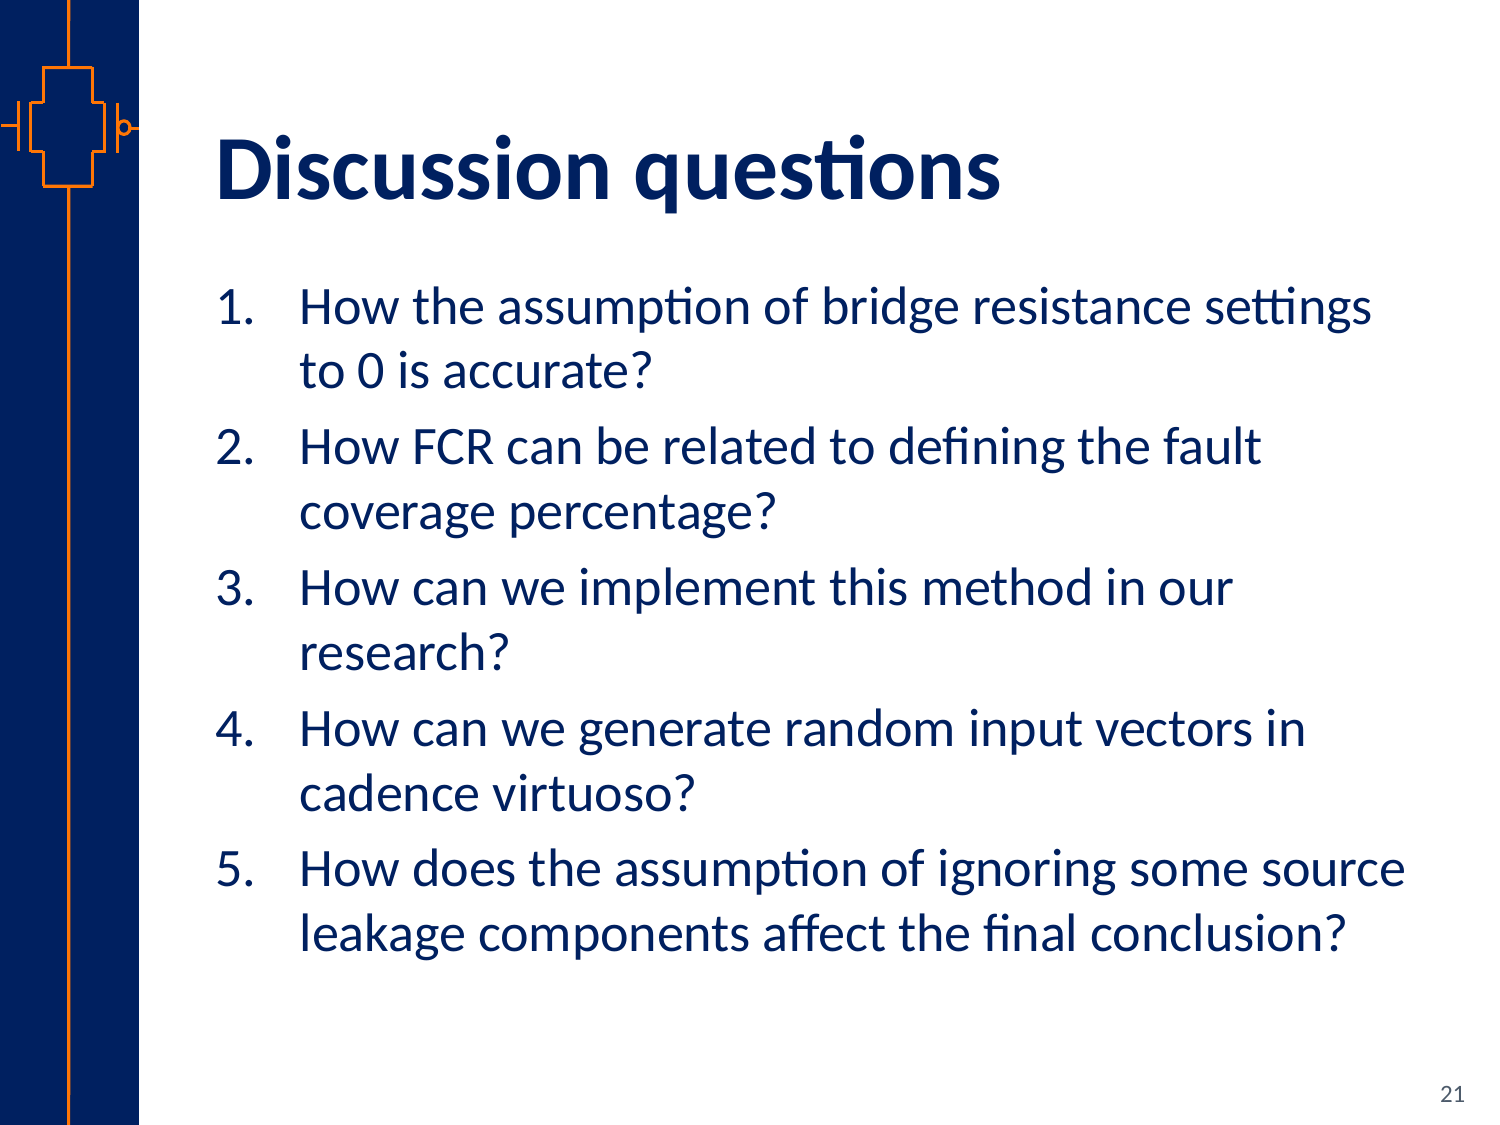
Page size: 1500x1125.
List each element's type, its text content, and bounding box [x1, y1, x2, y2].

list How the assumption of bridge resistance settings to 0 is accurate? How FCR can be related to defining the fault coverage percentage? How can we implement this method in our research? How can we generate random input vectors in cadence virtuoso? How does the assumption of ignoring some source leakage components affect the final conclusion? [200, 262, 1425, 988]
title Discussion questions [200, 37, 1388, 225]
slide_number 21 [1425, 1062, 1488, 1123]
